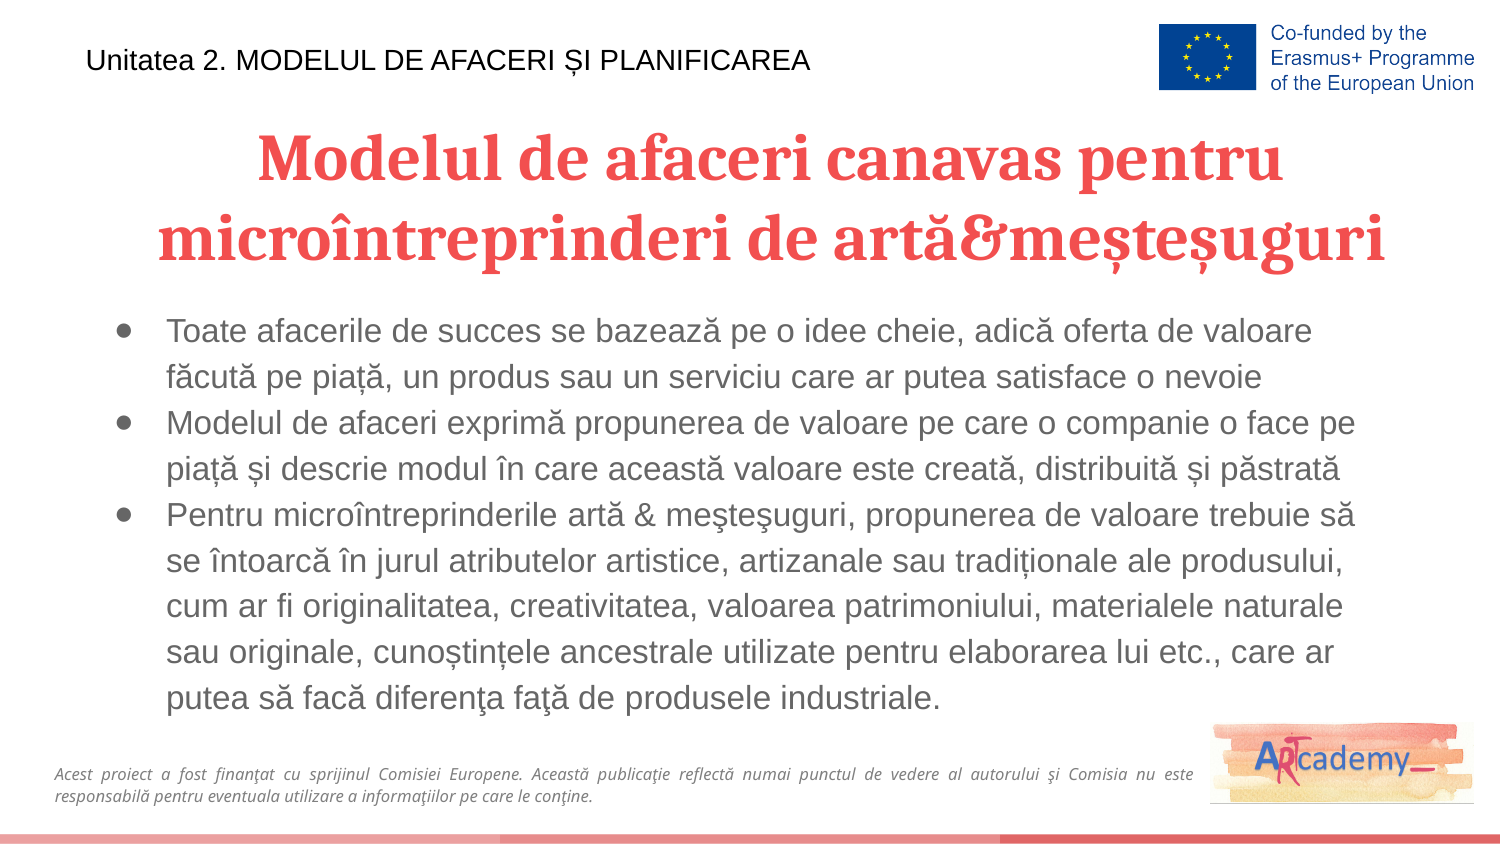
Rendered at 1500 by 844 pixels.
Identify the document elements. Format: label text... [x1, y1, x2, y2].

list Toate afacerile de succes se bazează pe o idee cheie, adică oferta de valoare făcută pe piață, un produs sau un serviciu care ar putea satisface o nevoie Modelul de afaceri exprimă propunerea de valoare pe care o companie o face pe piață și descrie modul în care această valoare este creată, distribuită și păstrată Pentru microîntreprinderile artă & meşteşuguri, propunerea de valoare trebuie să se întoarcă în jurul atributelor artistice, artizanale sau tradiționale ale produsului, cum ar fi originalitatea, creativitatea, valoarea patrimoniului, materialele naturale sau originale, cunoștințele ancestrale utilizate pentru elaborarea lui etc., care ar putea să facă diferenţa faţă de produsele industriale. [76, 288, 1388, 730]
text_box Acest proiect a fost finanţat cu sprijinul Comisiei Europene. Această publicaţie reflectă numai punctul de vedere al autorului şi Comisia nu este responsabilă pentru eventuala utilizare a informaţiilor pe care le conţine. [39, 754, 1205, 808]
text_box Unitatea 2. MODELUL DE AFACERI ȘI PLANIFICAREA [70, 33, 867, 84]
title Modelul de afaceri canavas pentru microîntreprinderi de artă&meşteşuguri [112, 111, 1431, 289]
picture [1158, 24, 1474, 94]
picture [1210, 705, 1474, 833]
